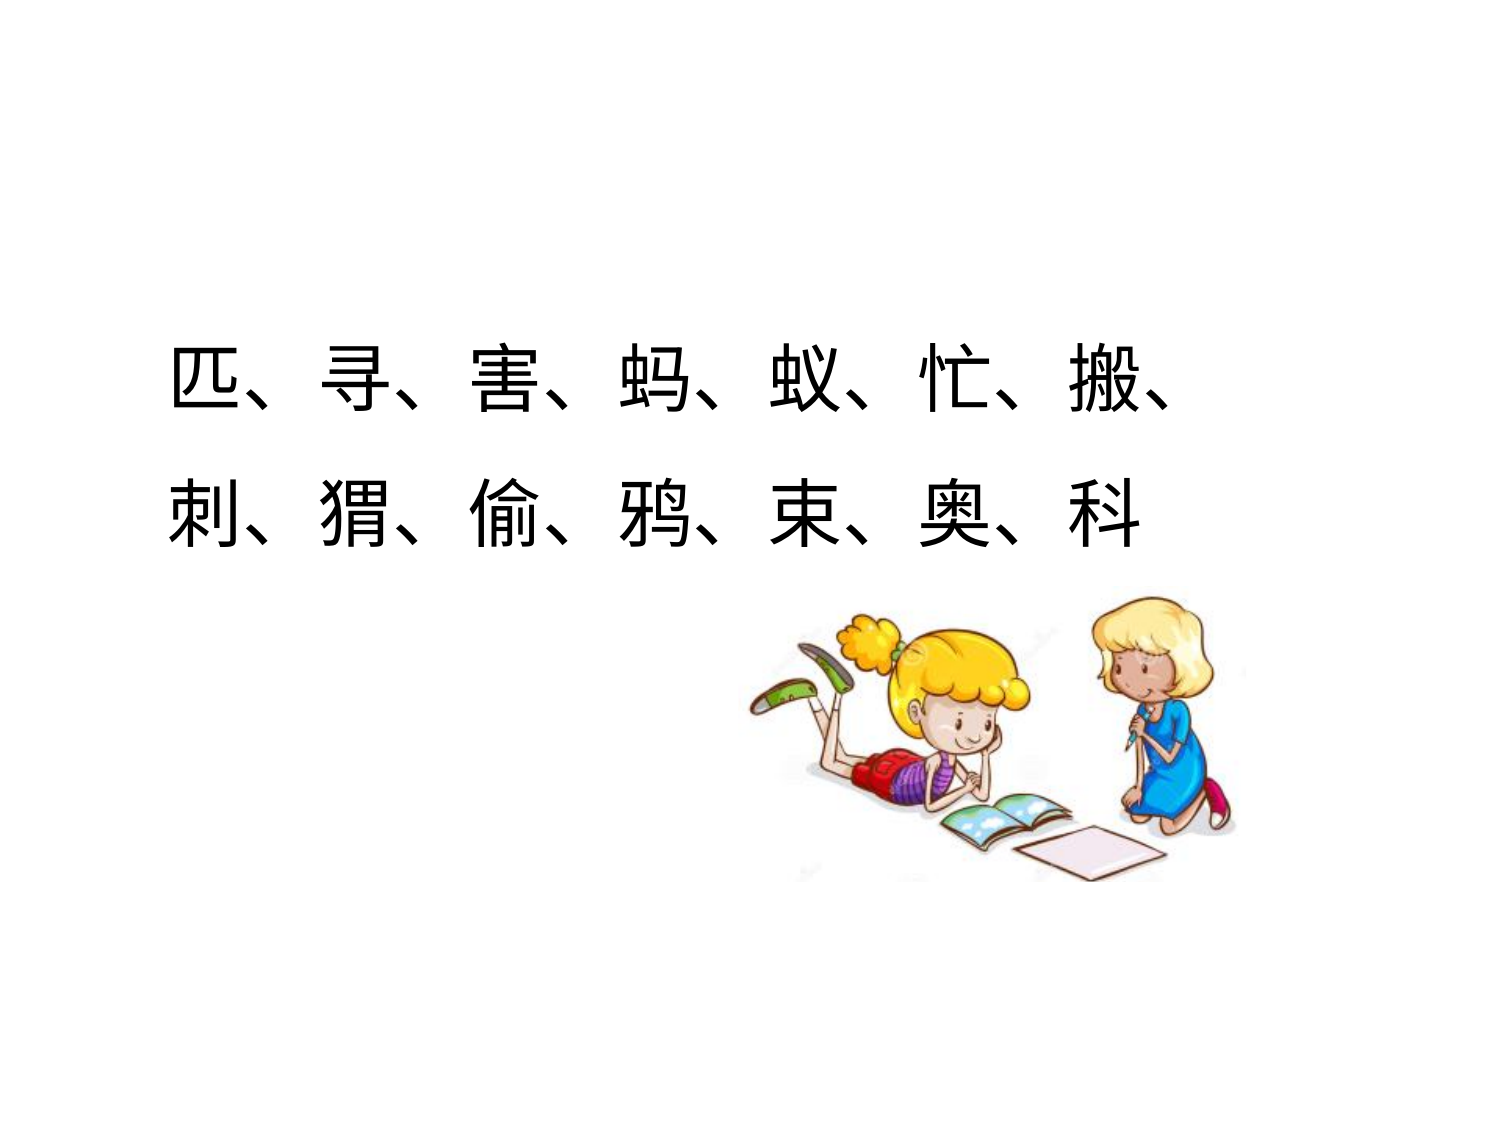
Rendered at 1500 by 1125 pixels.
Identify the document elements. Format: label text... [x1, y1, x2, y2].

picture [738, 585, 1247, 882]
text_box 匹、寻、害、蚂、蚁、忙、搬、 刺、猬、偷、鸦、束、奥、科 [152, 278, 1233, 564]
